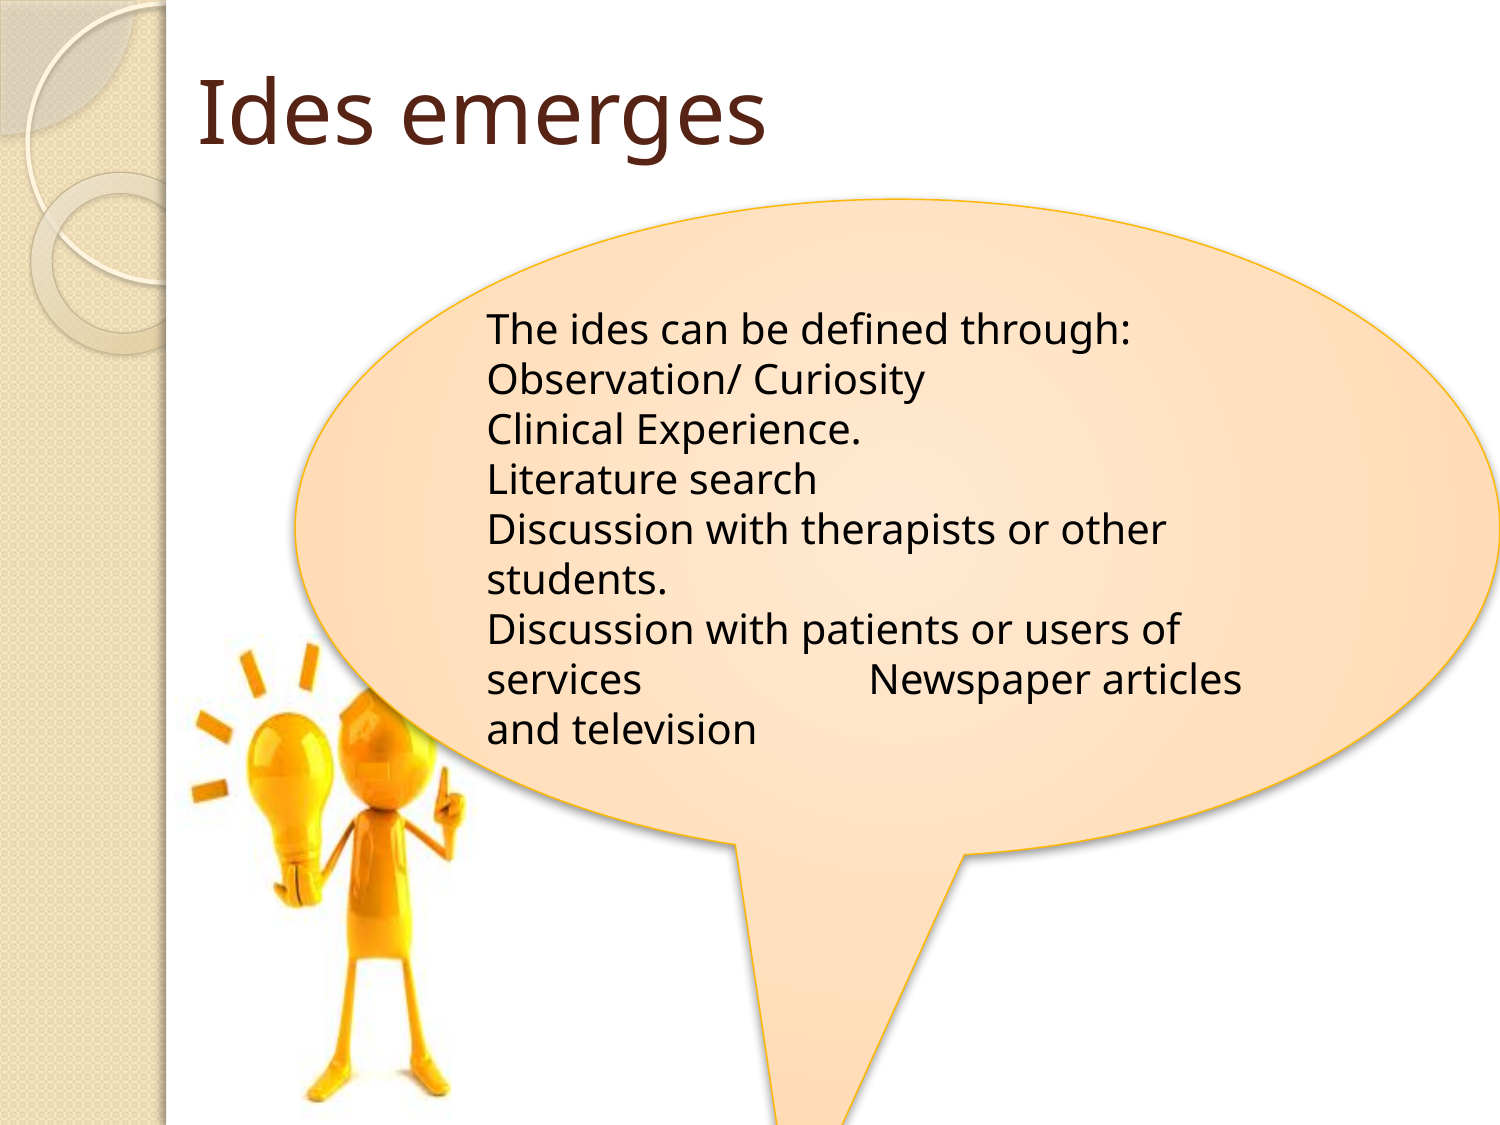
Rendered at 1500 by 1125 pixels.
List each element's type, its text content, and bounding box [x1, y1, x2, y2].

text_box The ides can be defined through: Observation/ Curiosity Clinical Experience. Literature search Discussion with therapists or other students. Discussion with patients or users of services Newspaper articles and television [294, 198, 1500, 1125]
picture [175, 634, 501, 1125]
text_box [277, 597, 1278, 681]
title Ides emerges [183, 45, 1466, 173]
